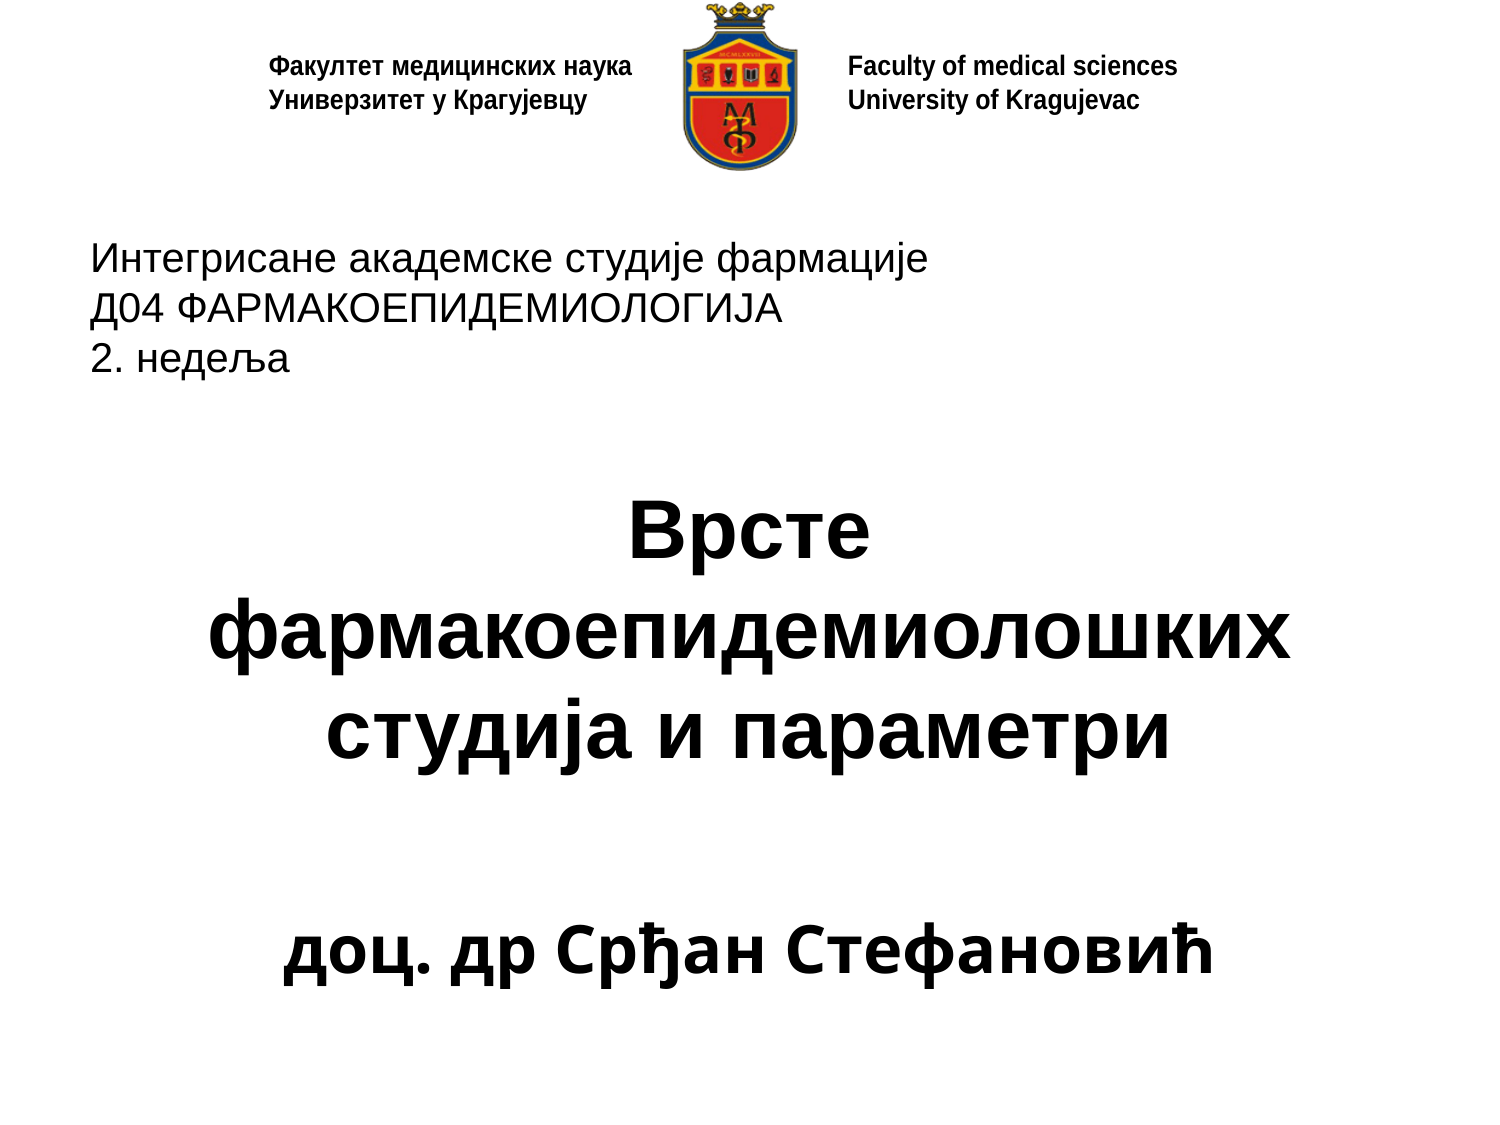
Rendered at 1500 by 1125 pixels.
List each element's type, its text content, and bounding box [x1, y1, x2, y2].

text_box Врсте фармакоепидемиолошких студија и параметри [112, 456, 1388, 795]
title Интегрисане академске студије фармације Д04 ФАРМАКОЕПИДЕМИОЛОГИЈА 2. недеља [74, 212, 1426, 401]
text_box доц. др Срђан Стефановић [224, 900, 1275, 1013]
